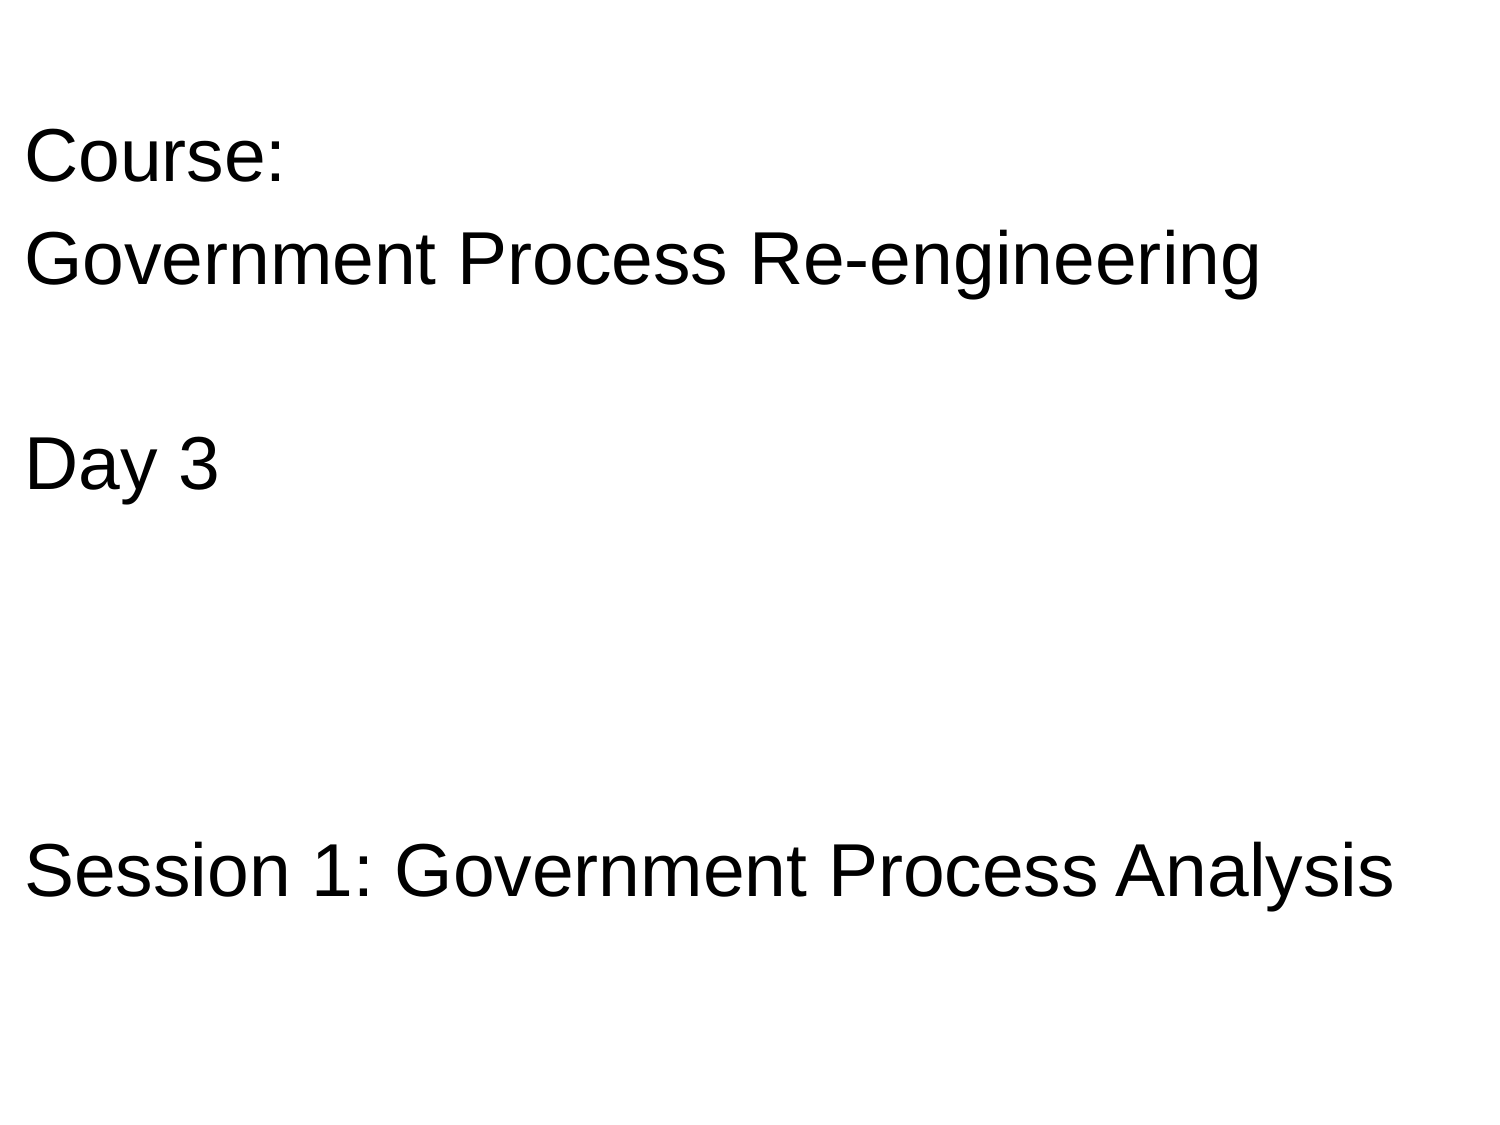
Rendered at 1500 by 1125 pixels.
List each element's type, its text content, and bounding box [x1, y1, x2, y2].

text_box Session 1: Government Process Analysis [13, 821, 1471, 912]
text_box Course: Government Process Re-engineering Day 3 [13, 106, 1500, 505]
